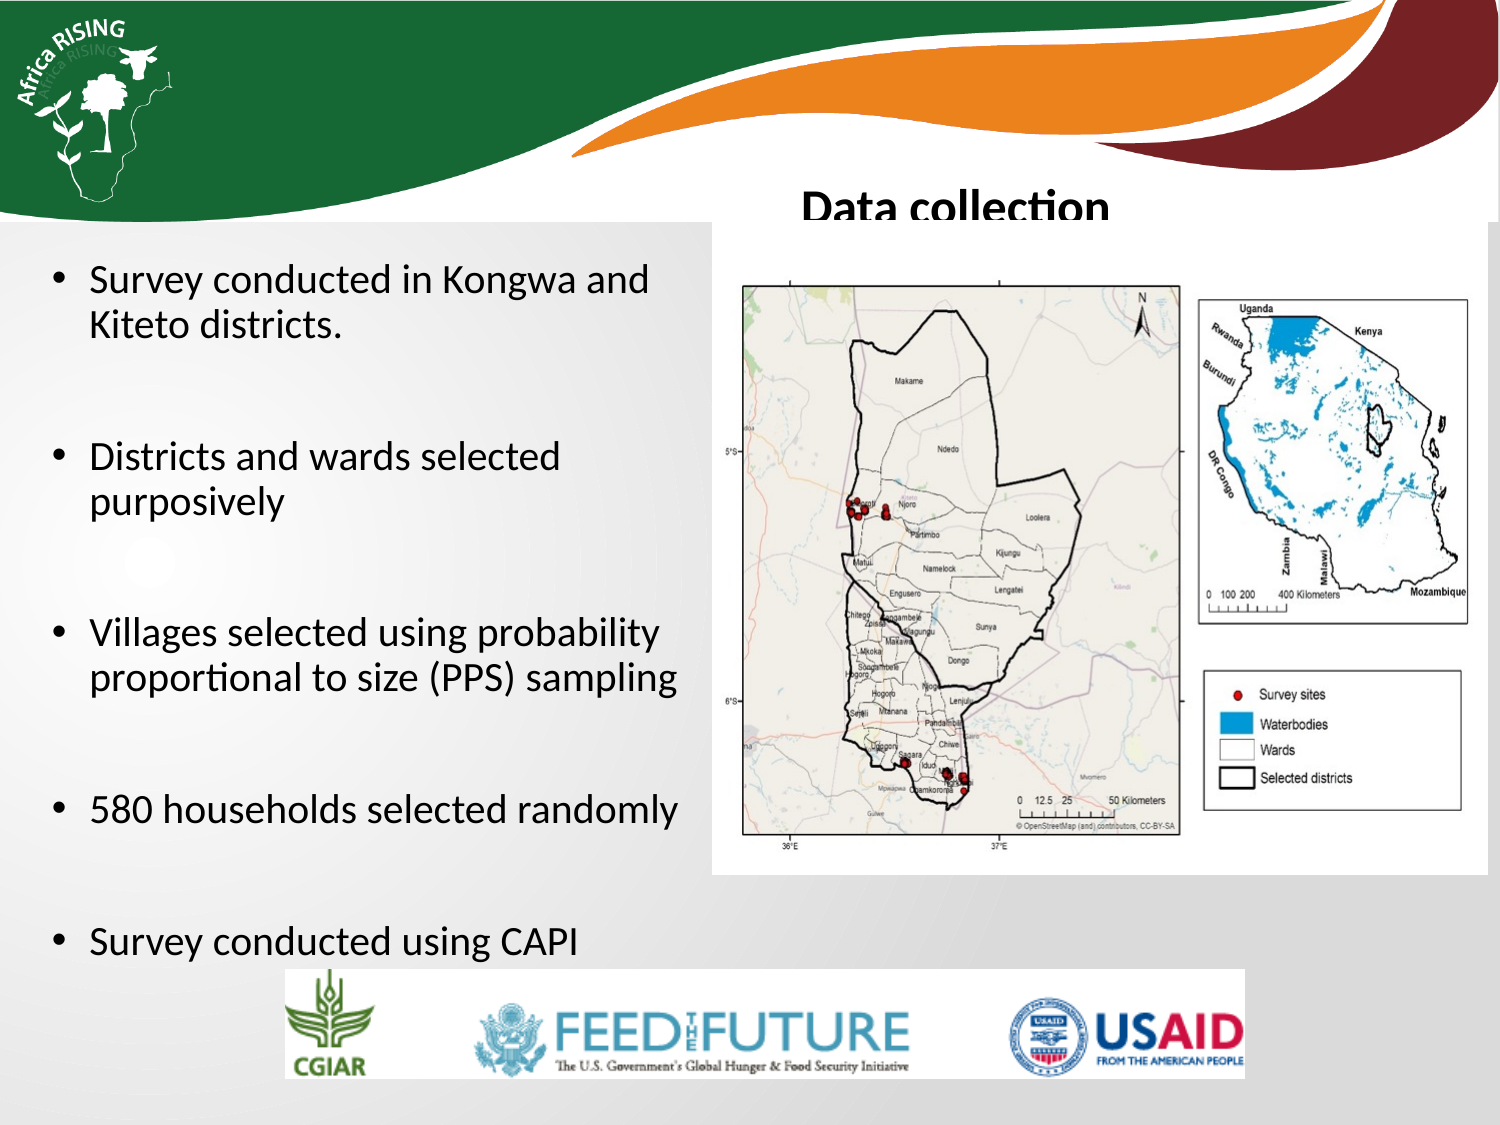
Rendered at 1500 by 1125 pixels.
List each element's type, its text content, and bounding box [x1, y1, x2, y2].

picture [711, 220, 1488, 876]
picture [0, 0, 1499, 222]
text_box Data collection [212, 162, 1500, 295]
picture [285, 969, 1245, 1079]
text_box Survey conducted in Kongwa and Kiteto districts. Districts and wards selected purposively Villages selected using probability proportional to size (PPS) sampling 580 households selected randomly Survey conducted using CAPI [36, 249, 763, 988]
